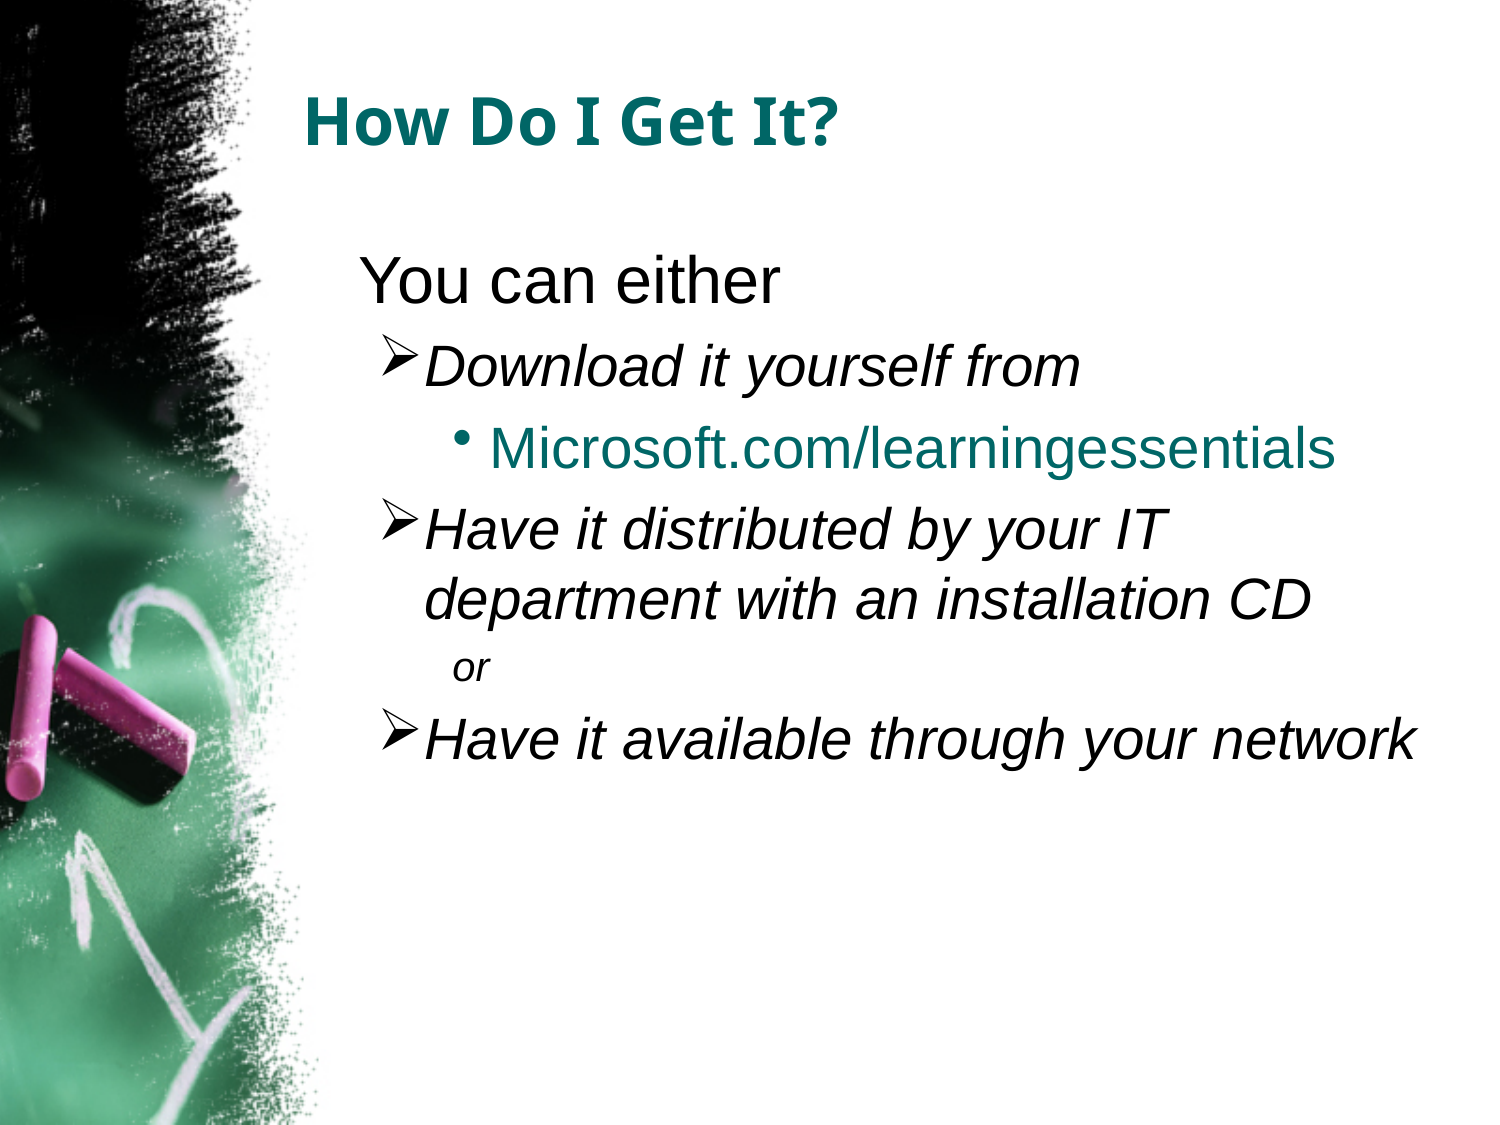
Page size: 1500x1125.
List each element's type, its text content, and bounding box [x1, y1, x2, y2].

title How Do I Get It? [287, 49, 1438, 188]
list You can either Download it yourself from Microsoft.com/learningessentials Have it distributed by your IT department with an installation CD or Have it available through your network [287, 228, 1438, 980]
picture [0, 0, 1500, 1125]
